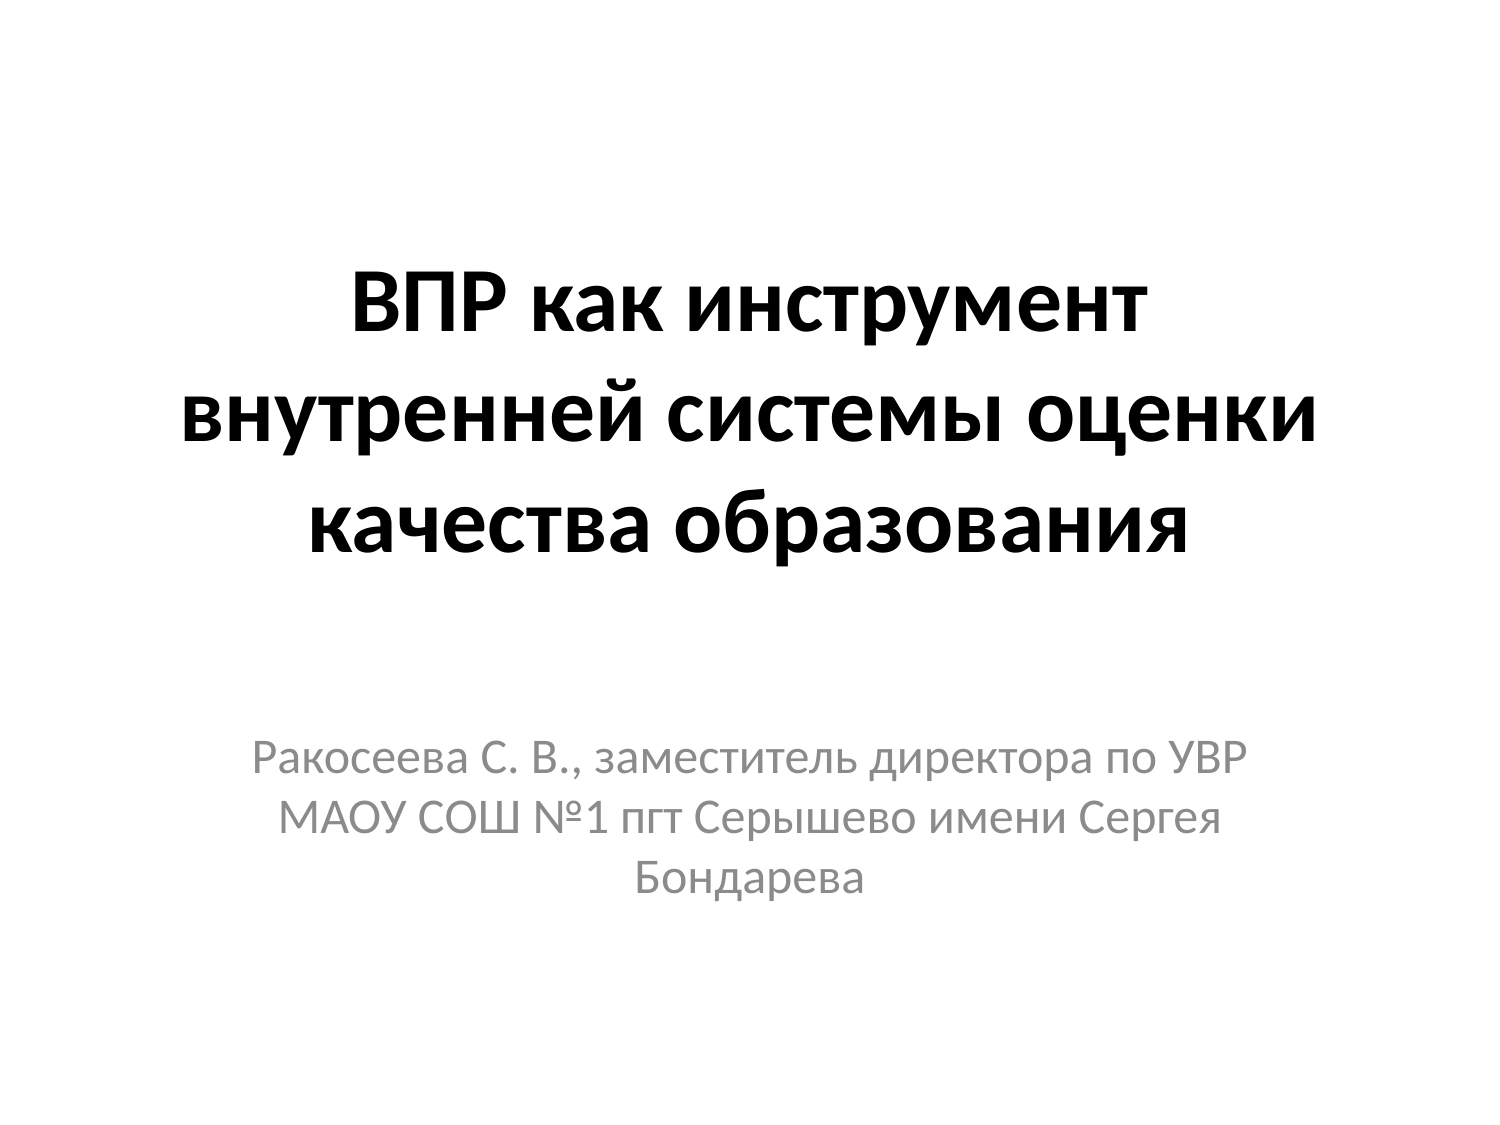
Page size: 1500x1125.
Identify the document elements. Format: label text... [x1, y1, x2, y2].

title ВПР как инструмент внутренней системы оценки качества образования [112, 219, 1388, 591]
subtitle Ракосеева С. В., заместитель директора по УВР МАОУ СОШ №1 пгт Серышево имени Сергея Бондарева [225, 716, 1275, 925]
